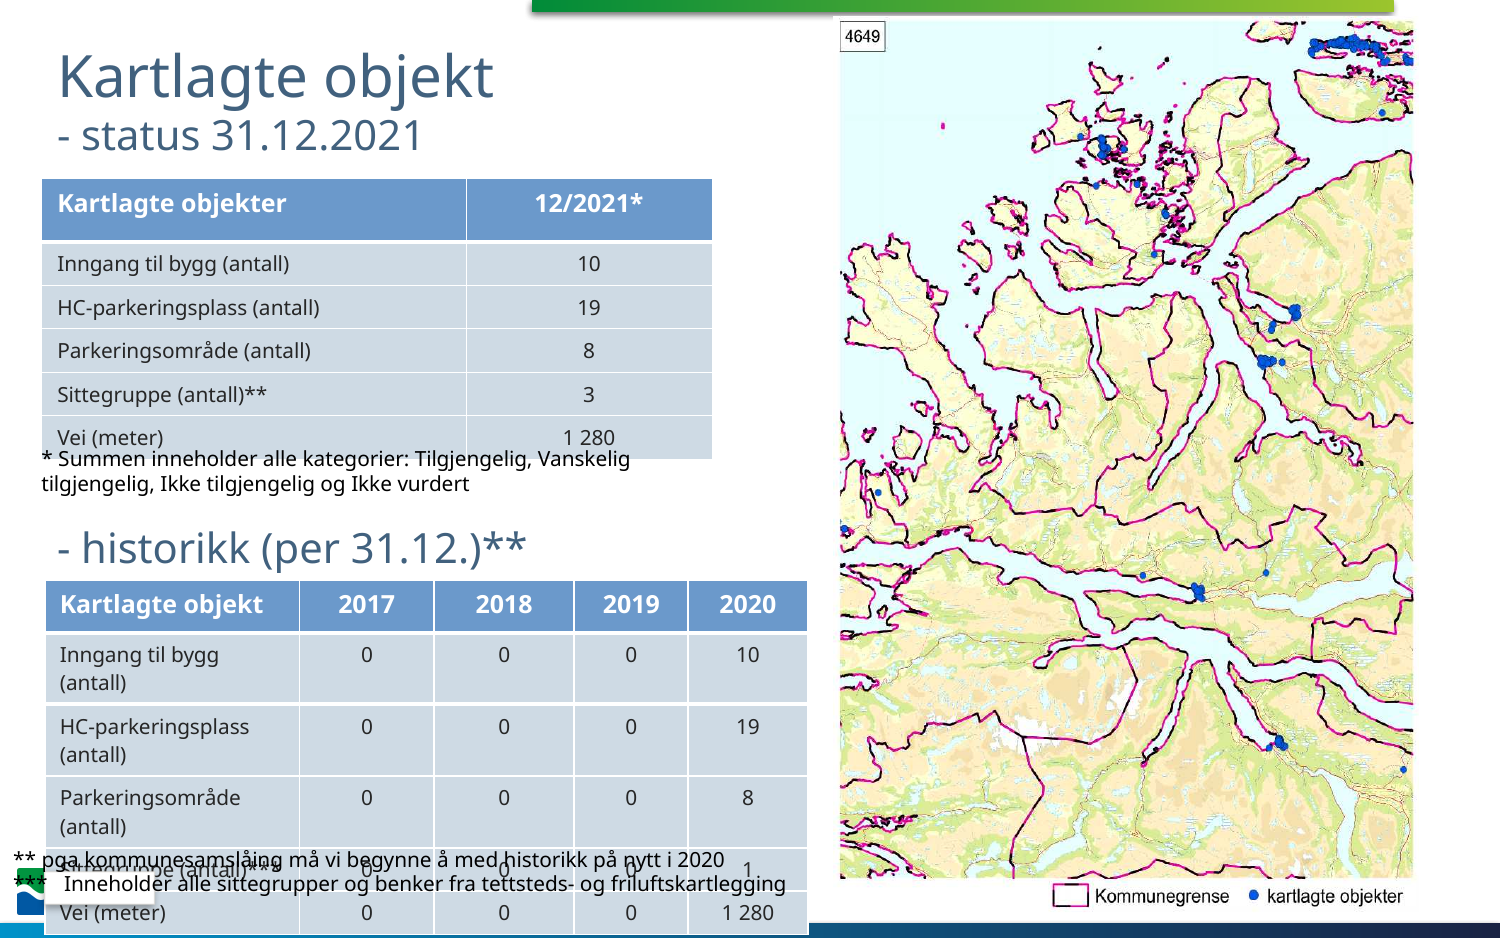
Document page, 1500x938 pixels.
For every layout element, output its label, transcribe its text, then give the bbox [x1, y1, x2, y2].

table_cell Inngang til bygg (antall) [42, 244, 466, 285]
table_cell 10 [689, 635, 807, 702]
text_box Kartlagte objekt - status 31.12.2021 [42, 24, 828, 167]
table_cell 0 [300, 777, 433, 838]
picture [833, 16, 1419, 913]
table_cell 0 [300, 635, 433, 702]
table_cell 19 [689, 706, 807, 775]
table_cell Vei (meter) [42, 416, 466, 438]
table_cell 19 [467, 286, 712, 328]
table_cell Vei (meter) [46, 904, 299, 934]
table_cell 10 [467, 244, 712, 285]
table_header 2017 [300, 581, 433, 631]
table_cell 0 [575, 706, 687, 775]
table_cell Inngang til bygg (antall) [46, 635, 299, 702]
table_cell 0 [300, 706, 433, 775]
table_cell Parkeringsområde (antall) [42, 329, 466, 372]
table_cell 1 [802, 849, 807, 890]
table_cell 0 [435, 904, 573, 934]
table_cell HC-parkeringsplass (antall) [42, 286, 466, 328]
table_header 2020 [689, 581, 807, 631]
table_header Kartlagte objekter [42, 179, 466, 240]
table_cell 0 [435, 635, 573, 702]
text_box - historikk (per 31.12.)** [42, 496, 828, 580]
text_box * Summen inneholder alle kategorier: Tilgjengelig, Vanskelig tilgjengelig, Ikke tilgjengelig og Ikke vurdert [26, 438, 711, 504]
table_cell 1 280 [467, 416, 712, 459]
table_header 2019 [575, 581, 687, 631]
table_cell Sittegruppe (antall)** [42, 373, 466, 415]
table_cell Parkeringsområde (antall) [46, 777, 299, 838]
table_cell HC-parkeringsplass (antall) [46, 706, 299, 775]
table_cell 0 [435, 777, 573, 838]
table_cell 8 [689, 777, 807, 847]
table_cell 1 280 [689, 892, 807, 934]
table_cell 0 [575, 635, 687, 702]
table_header 2018 [435, 581, 573, 631]
table_cell 0 [435, 706, 573, 775]
table_header Kartlagte objekt [46, 581, 299, 631]
table_cell 0 [300, 904, 433, 934]
table_cell 8 [467, 329, 712, 372]
table_header 12/2021* [467, 179, 712, 240]
table_cell 0 [575, 777, 687, 838]
table_cell 0 [575, 904, 687, 934]
table_cell 3 [467, 373, 712, 415]
text_box ** pga kommunesamslåing må vi begynne å med historikk på nytt i 2020 *** Inneholder alle sittegrupper og benker fra tettsteds- og friluftskartlegging [0, 838, 802, 904]
